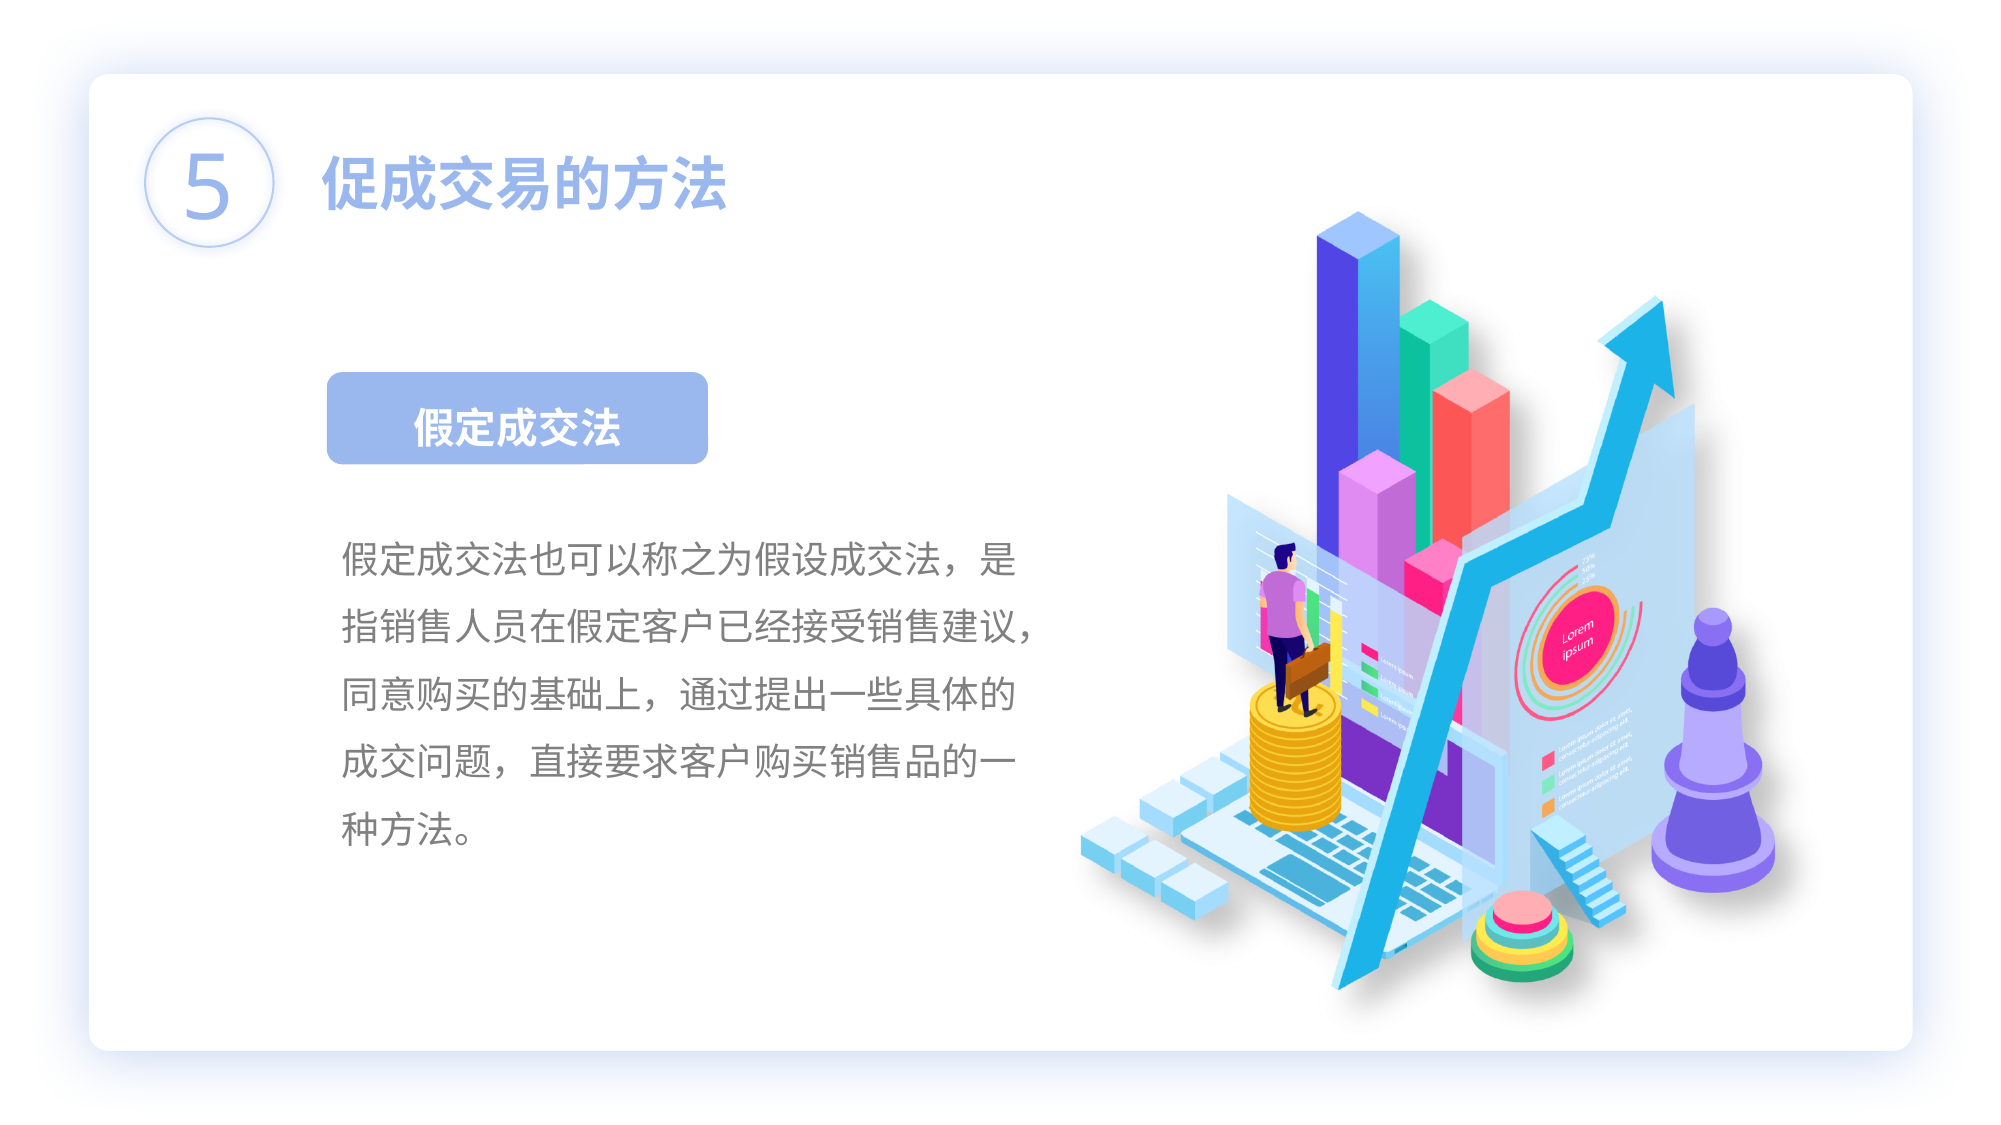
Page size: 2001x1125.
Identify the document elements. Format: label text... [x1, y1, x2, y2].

picture [966, 139, 1889, 1062]
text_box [145, 118, 274, 247]
text_box 促成交易的方法 [306, 139, 966, 225]
text_box 假定成交法也可以称之为假设成交法，是指销售人员在假定客户已经接受销售建议，同意购买的基础上，通过提出一些具体的成交问题，直接要求客户购买销售品的一种方法。 [326, 505, 966, 859]
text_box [326, 369, 708, 465]
